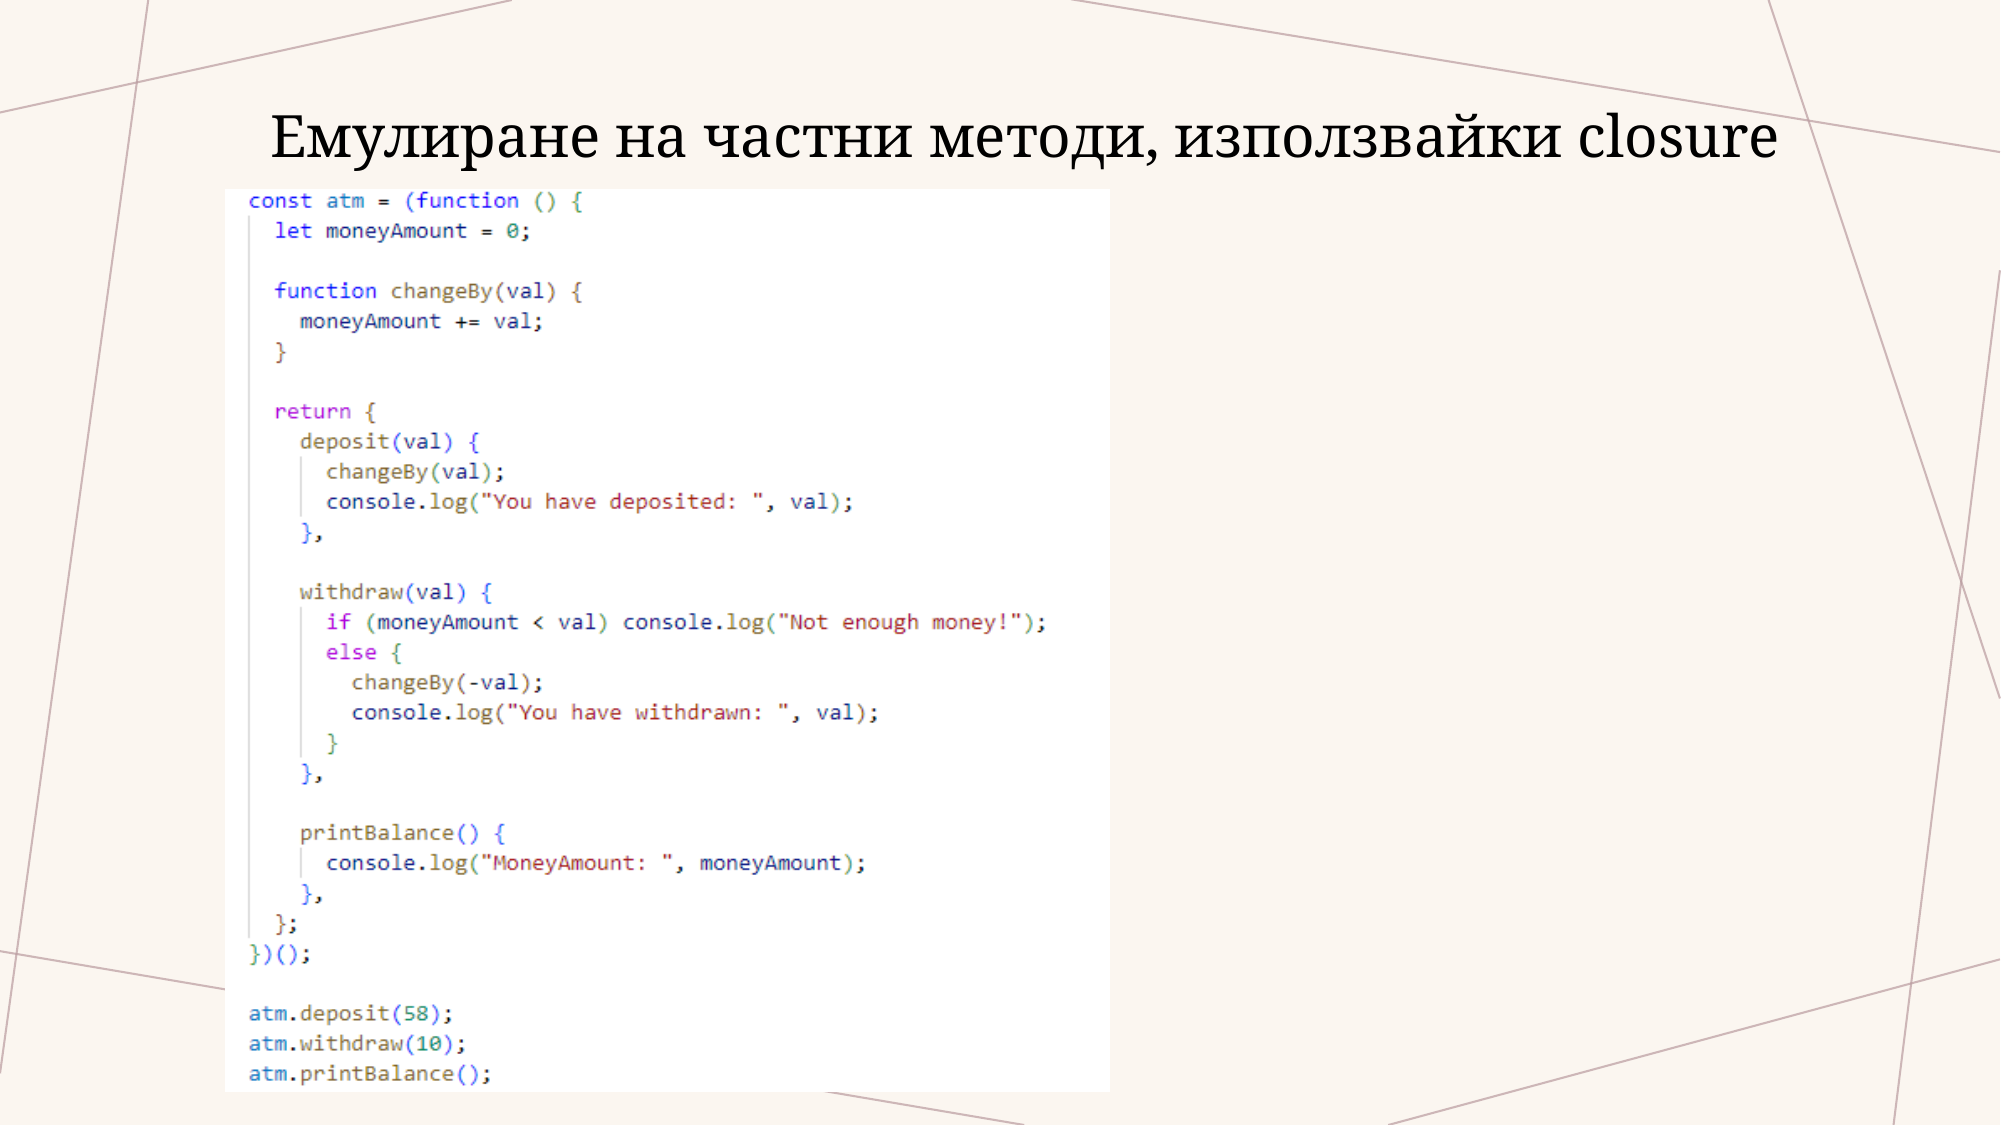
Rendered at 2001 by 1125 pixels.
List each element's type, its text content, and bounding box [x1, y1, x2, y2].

picture [225, 189, 1110, 1092]
text_box Емулиране на частни методи, използвайки closure [255, 92, 1820, 177]
